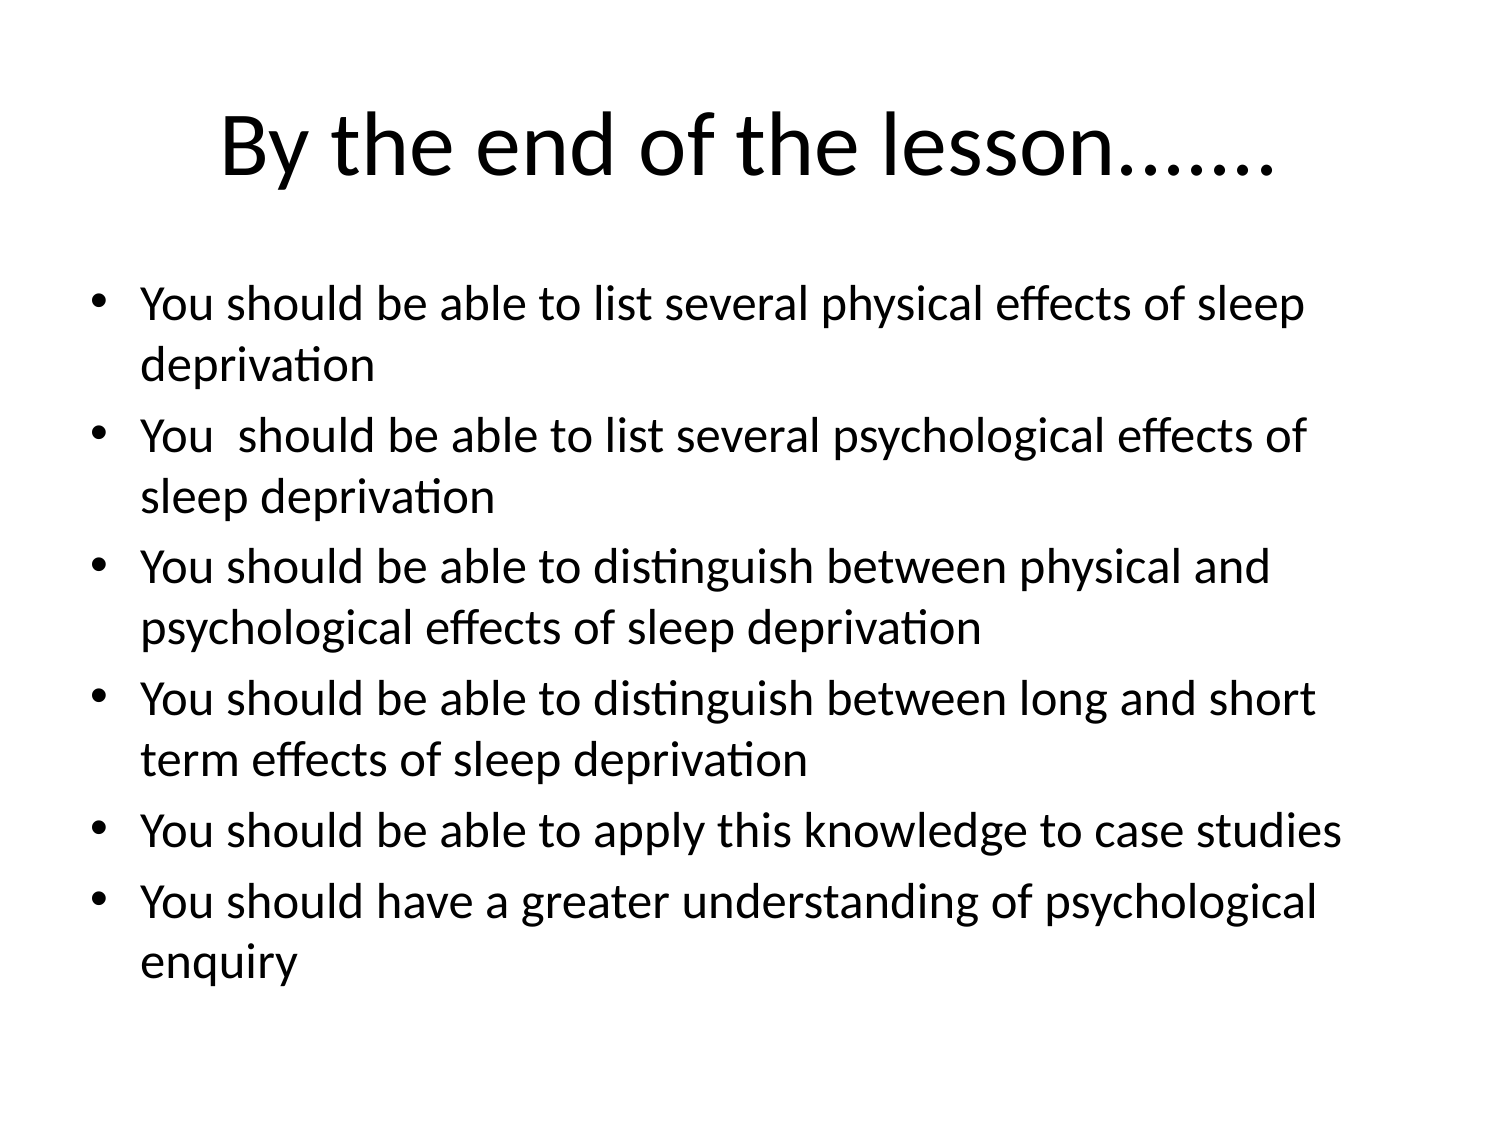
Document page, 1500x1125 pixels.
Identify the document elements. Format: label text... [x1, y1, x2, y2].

title By the end of the lesson....... [75, 45, 1425, 233]
list You should be able to list several physical effects of sleep deprivation You should be able to list several psychological effects of sleep deprivation You should be able to distinguish between physical and psychological effects of sleep deprivation You should be able to distinguish between long and short term effects of sleep deprivation You should be able to apply this knowledge to case studies You should have a greater understanding of psychological enquiry [75, 262, 1425, 1005]
